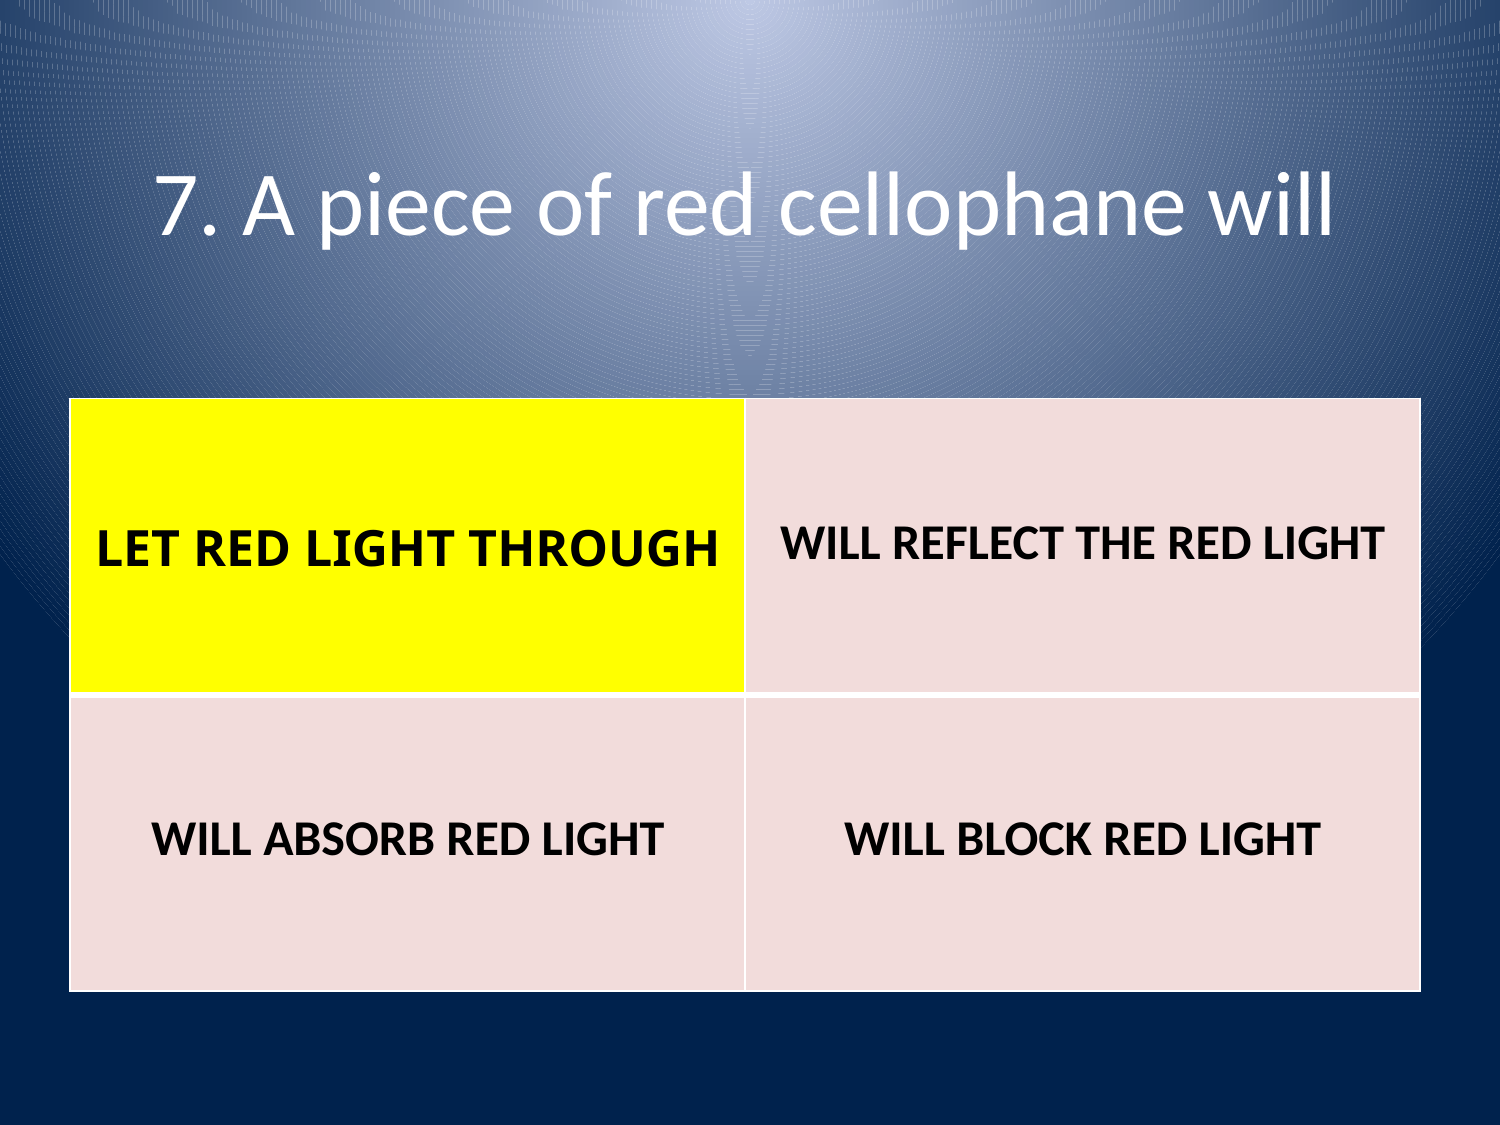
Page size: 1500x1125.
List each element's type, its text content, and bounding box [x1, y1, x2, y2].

table_header LET RED LIGHT THROUGH [71, 399, 744, 692]
table_cell WILL ABSORB RED LIGHT [71, 698, 744, 990]
table_cell WILL BLOCK RED LIGHT [746, 698, 1419, 990]
table_header WILL REFLECT THE RED LIGHT [746, 399, 1419, 692]
title 7. A piece of red cellophane will [70, 105, 1421, 293]
